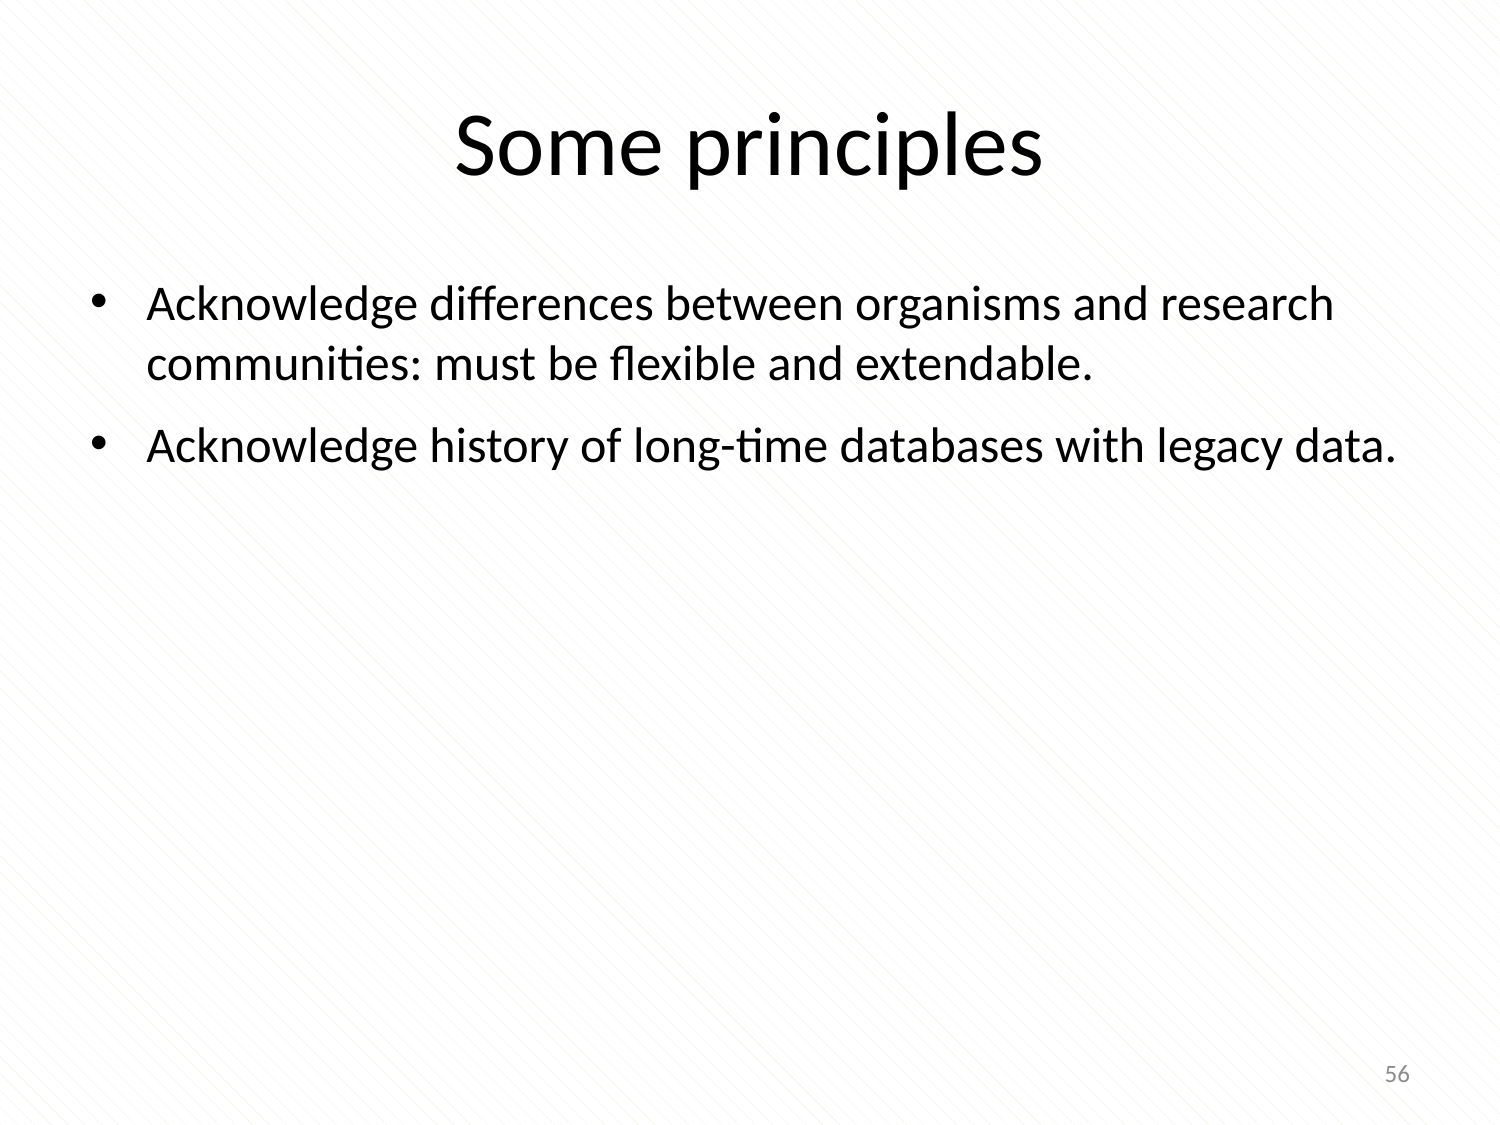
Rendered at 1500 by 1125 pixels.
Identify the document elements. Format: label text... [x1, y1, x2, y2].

slide_number 56 [1074, 1042, 1425, 1103]
title Some principles [75, 45, 1425, 233]
list Acknowledge differences between organisms and research communities: must be flexible and extendable. Acknowledge history of long-time databases with legacy data. [75, 262, 1425, 1005]
